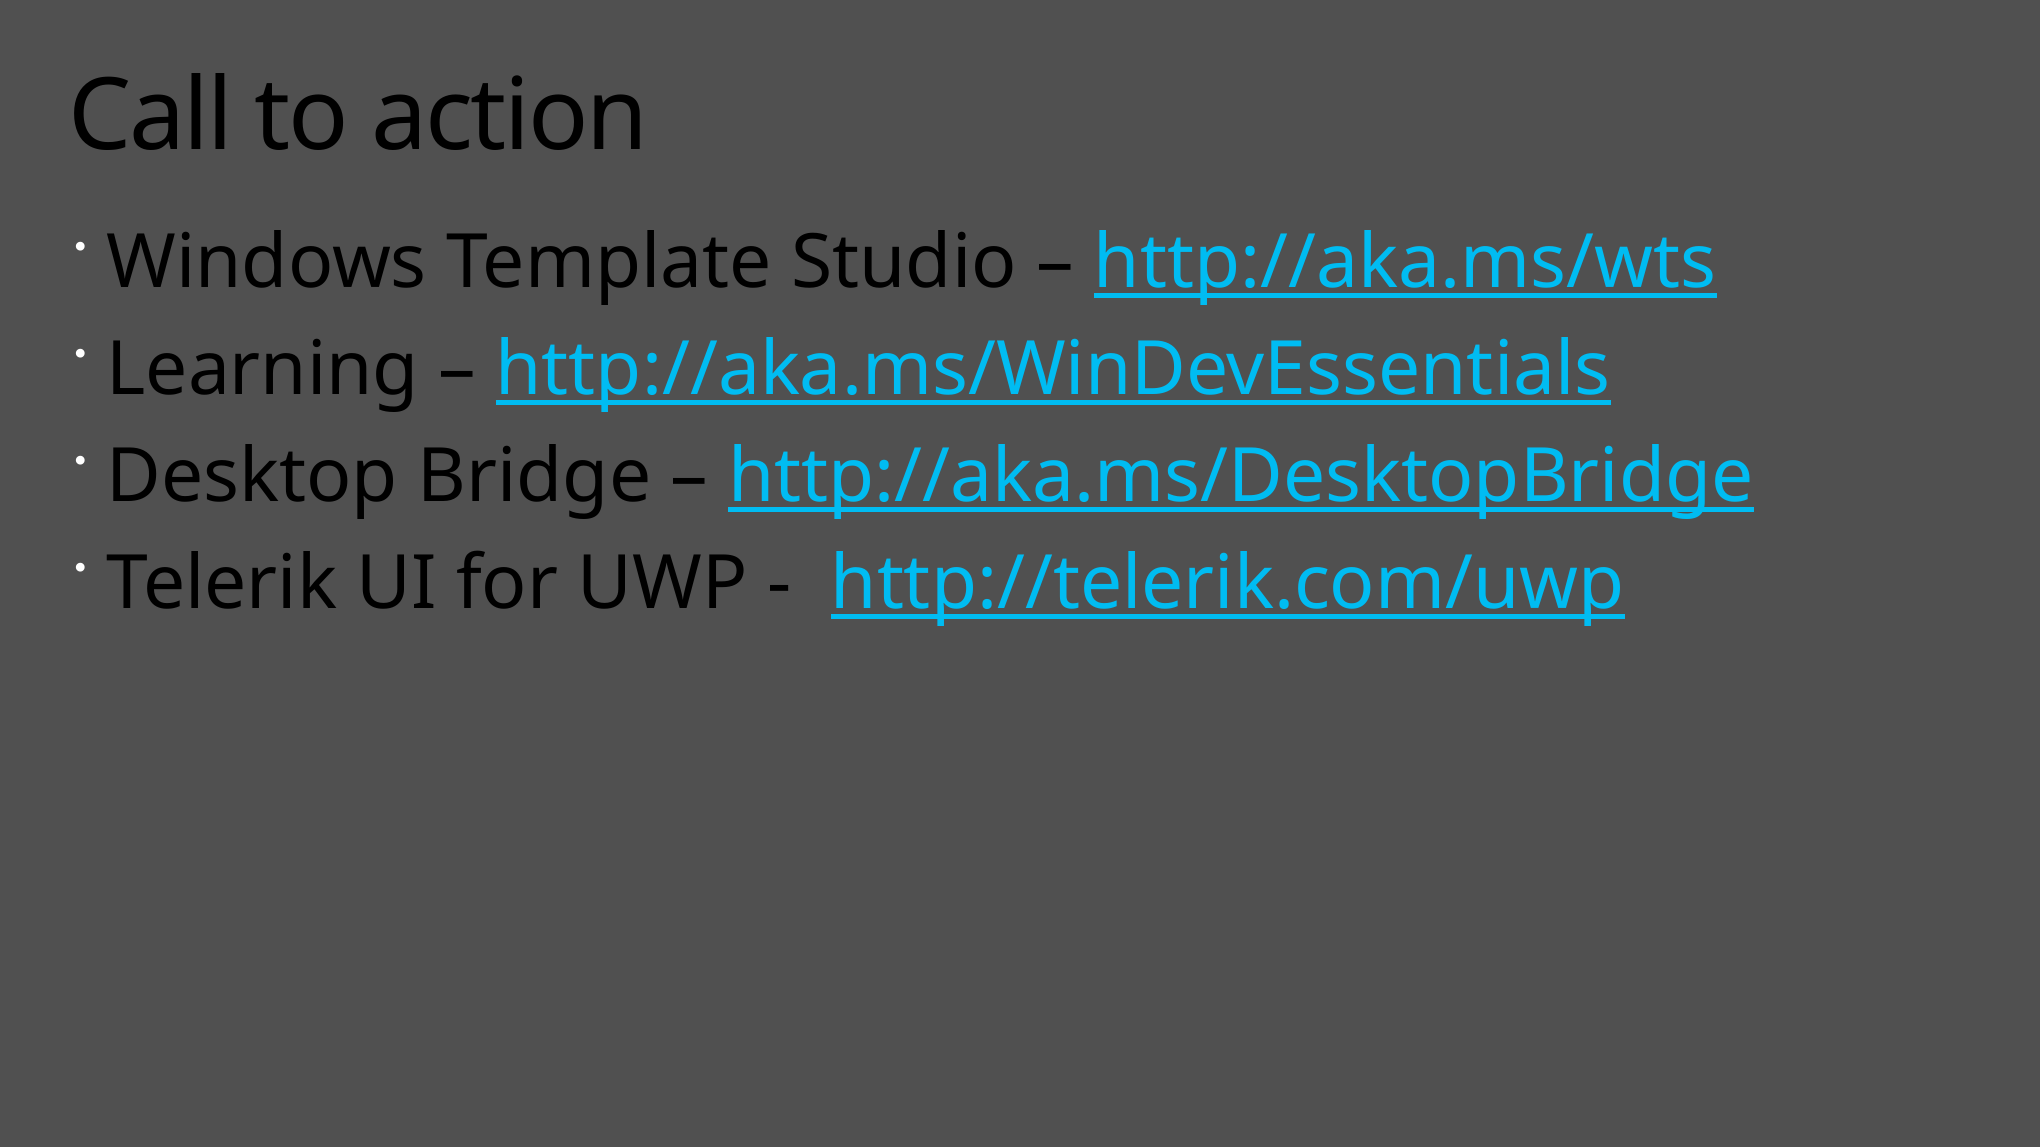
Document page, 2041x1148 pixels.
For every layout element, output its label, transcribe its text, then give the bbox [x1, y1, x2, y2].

title Call to action [45, 48, 1996, 198]
list Windows Template Studio – http://aka.ms/wts Learning – http://aka.ms/WinDevEssentials Desktop Bridge – http://aka.ms/DesktopBridge Telerik UI for UWP - http://telerik.com/uwp [45, 198, 1996, 612]
